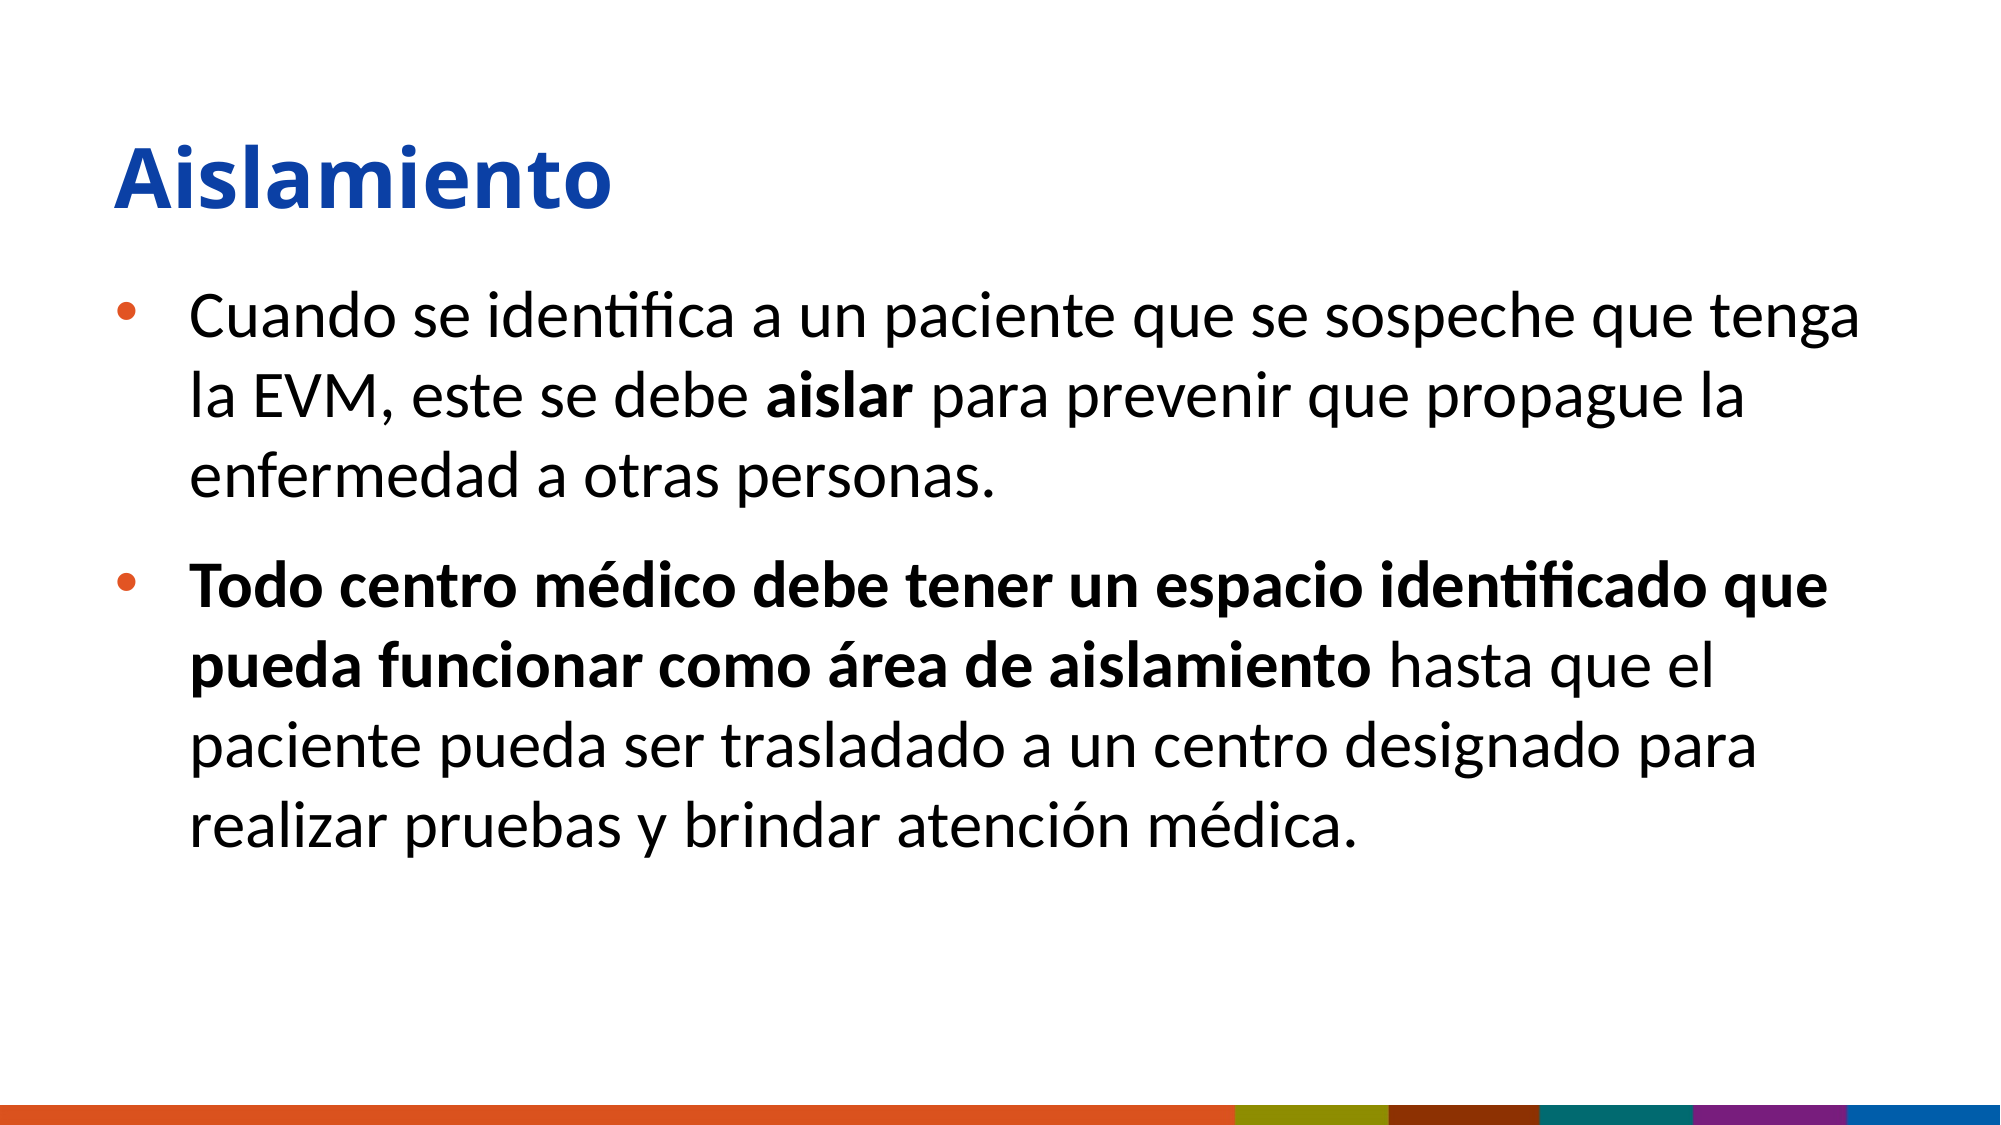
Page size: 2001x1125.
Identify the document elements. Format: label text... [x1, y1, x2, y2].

title Aislamiento [99, 45, 1900, 233]
picture [0, 1105, 2000, 1125]
list Cuando se identifica a un paciente que se sospeche que tenga la EVM, este se debe aislar para prevenir que propague la enfermedad a otras personas. Todo centro médico debe tener un espacio identificado que pueda funcionar como área de aislamiento hasta que el paciente pueda ser trasladado a un centro designado para realizar pruebas y brindar atención médica. [99, 263, 1900, 949]
